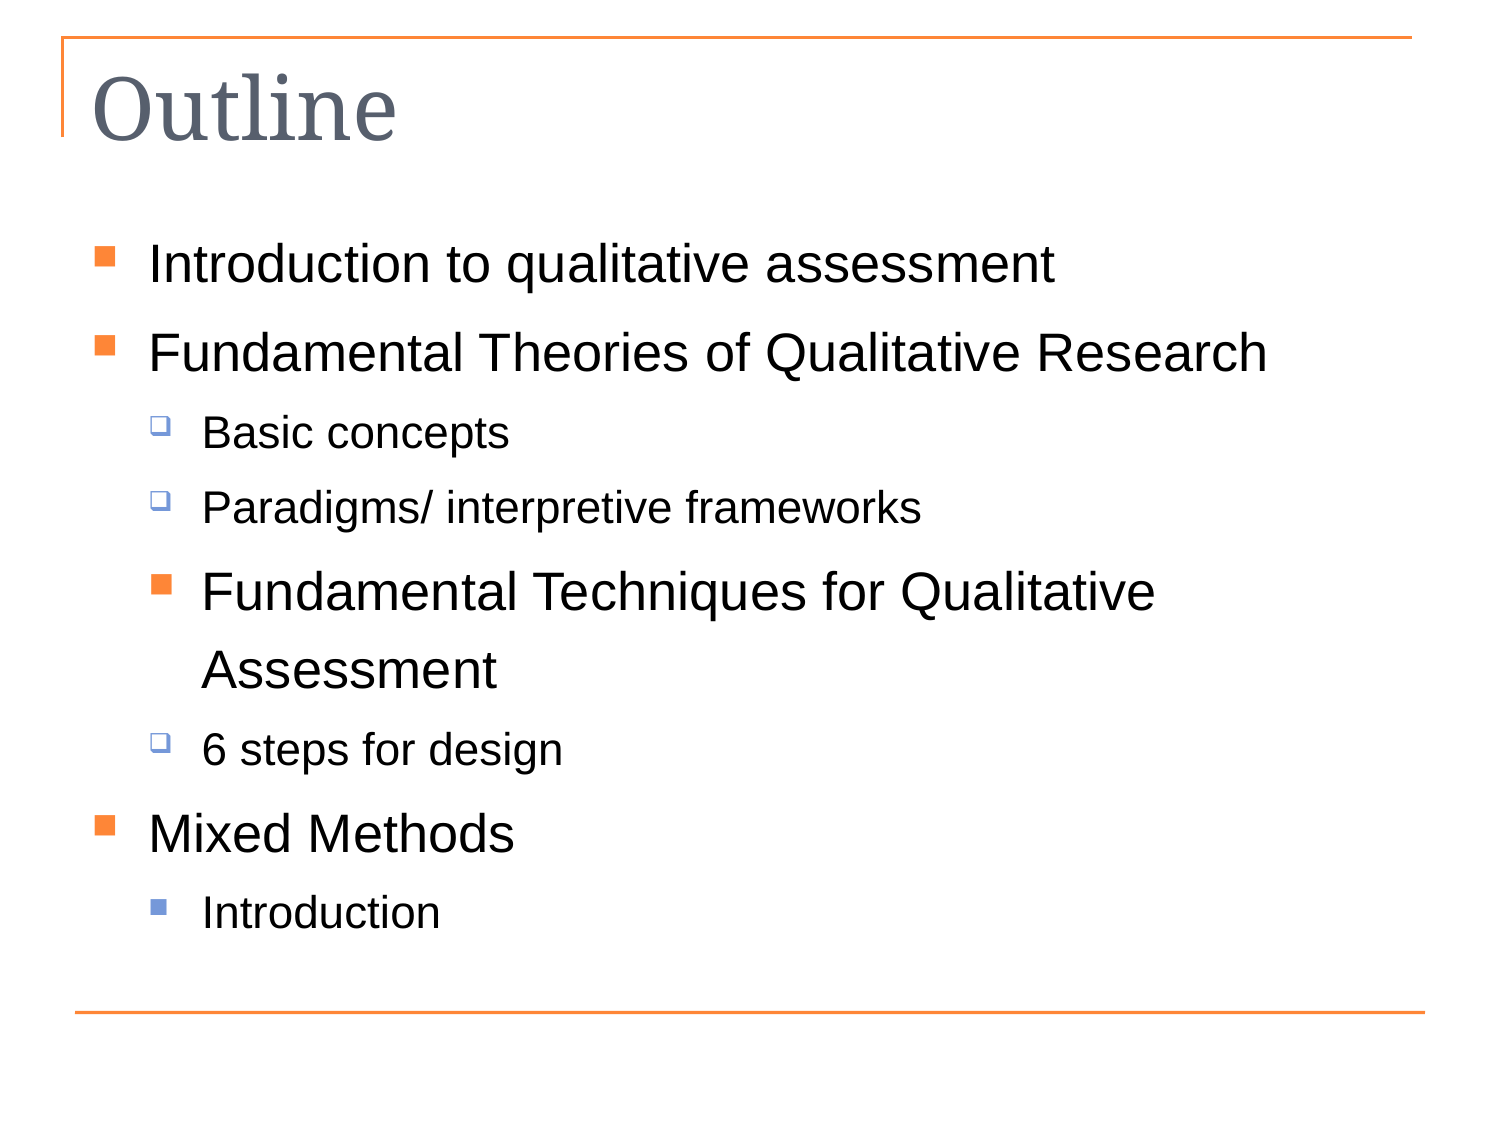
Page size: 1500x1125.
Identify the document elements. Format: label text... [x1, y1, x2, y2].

list Introduction to qualitative assessment Fundamental Theories of Qualitative Research Basic concepts Paradigms/ interpretive frameworks Fundamental Techniques for Qualitative Assessment 6 steps for design Mixed Methods Introduction [76, 208, 1427, 952]
title Outline [75, 45, 1425, 233]
